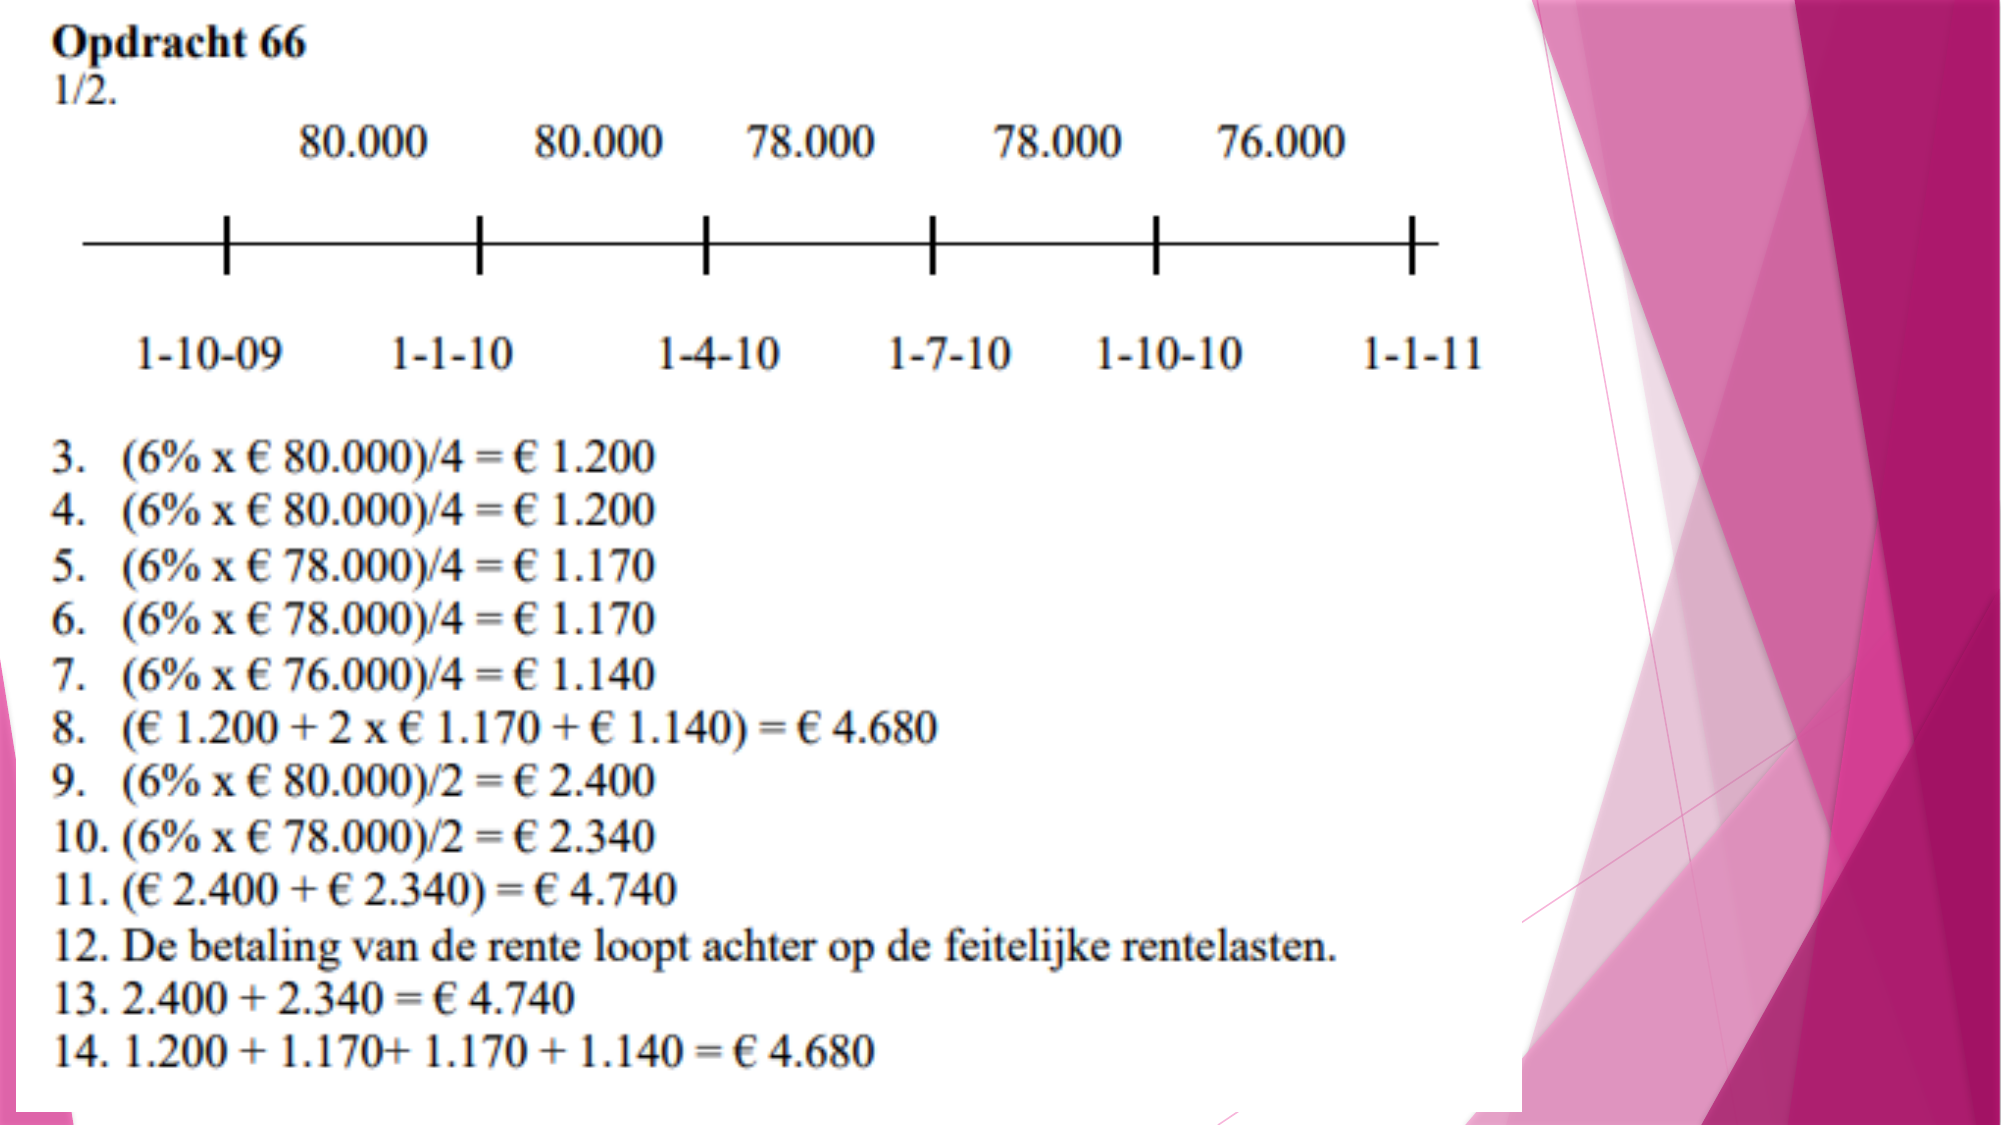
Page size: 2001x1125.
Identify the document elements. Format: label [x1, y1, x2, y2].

picture [15, 0, 1522, 1112]
